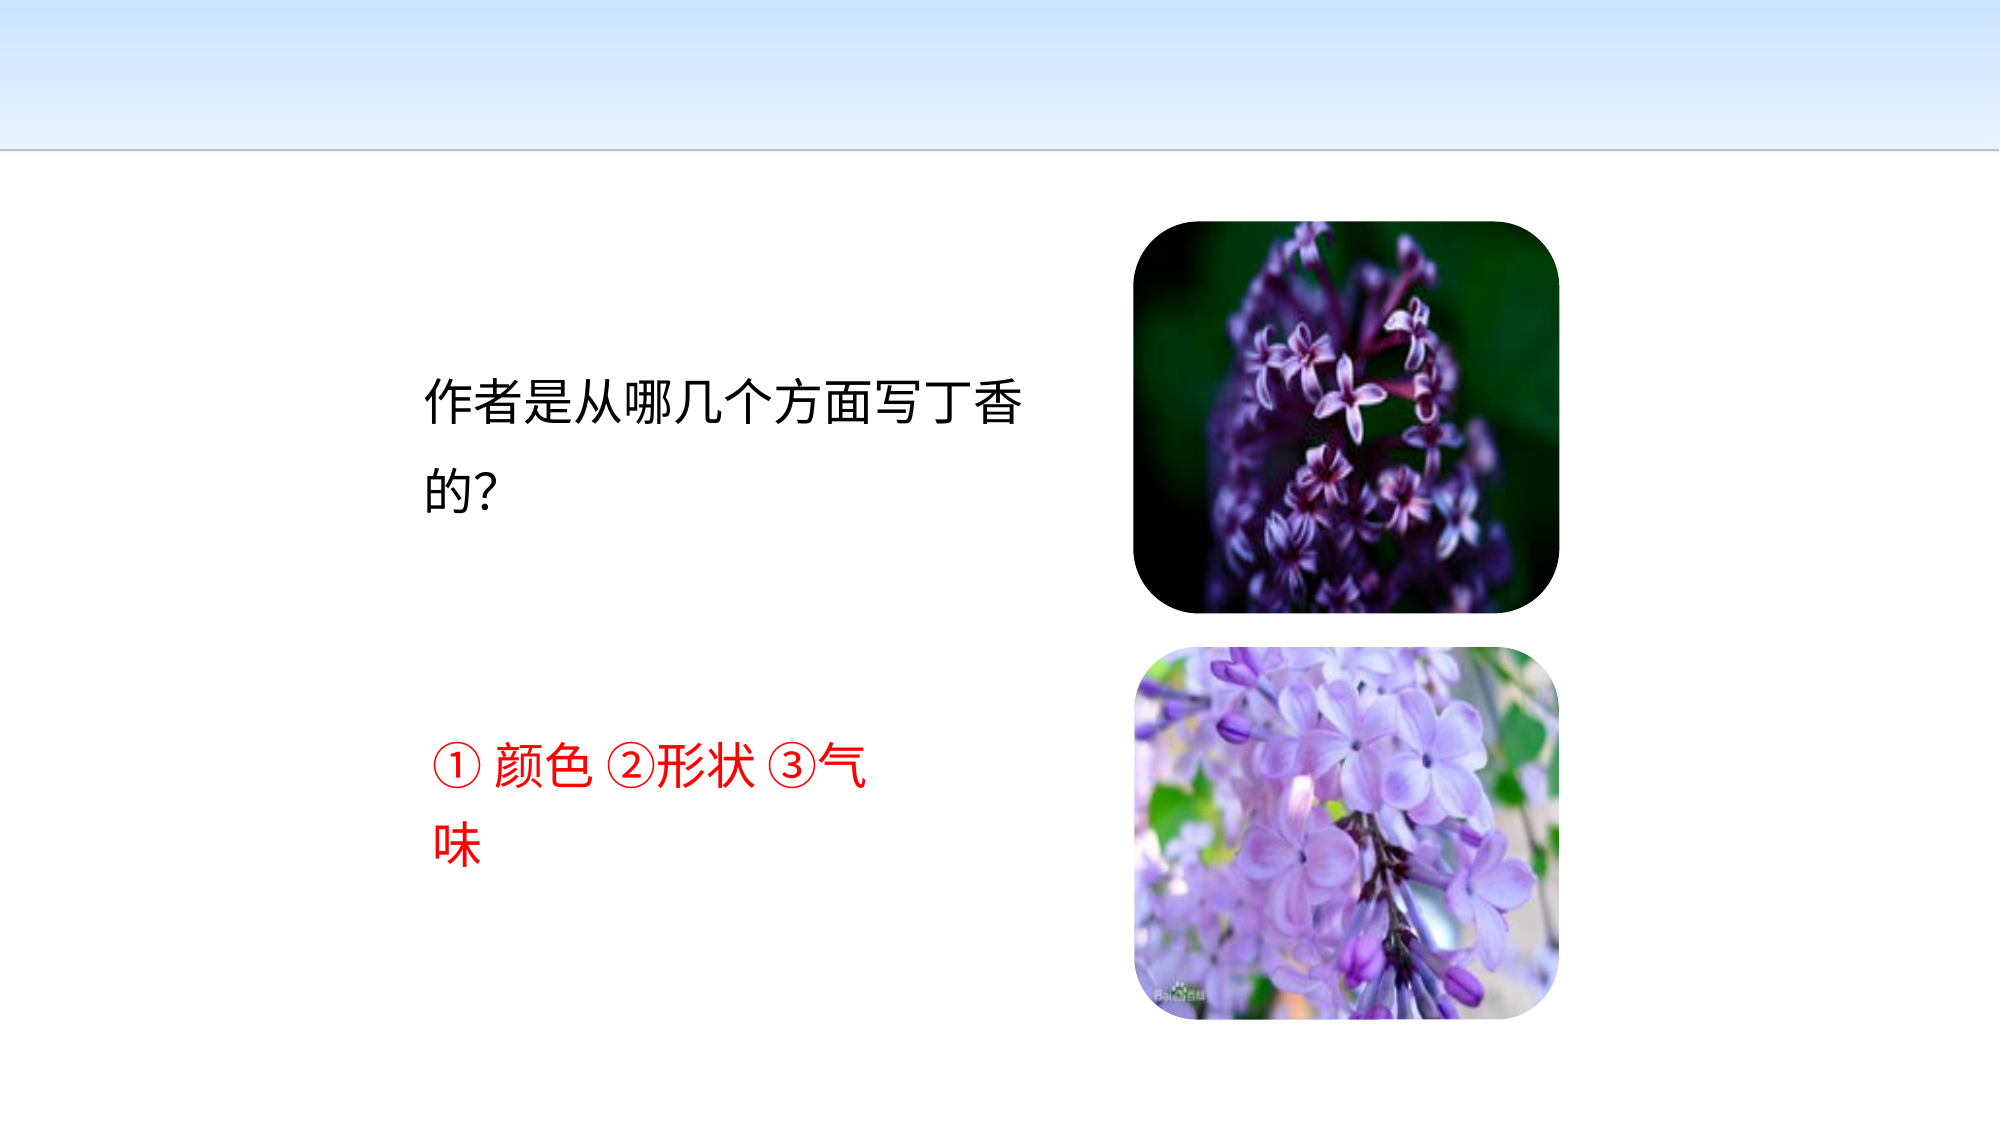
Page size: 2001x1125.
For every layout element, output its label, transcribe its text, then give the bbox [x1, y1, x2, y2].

text_box ①颜色 ②形状 ③气味 [408, 698, 940, 891]
picture [1134, 646, 1560, 1020]
picture [1133, 221, 1560, 614]
text_box 作者是从哪几个方面写丁香的？ [408, 333, 1095, 528]
